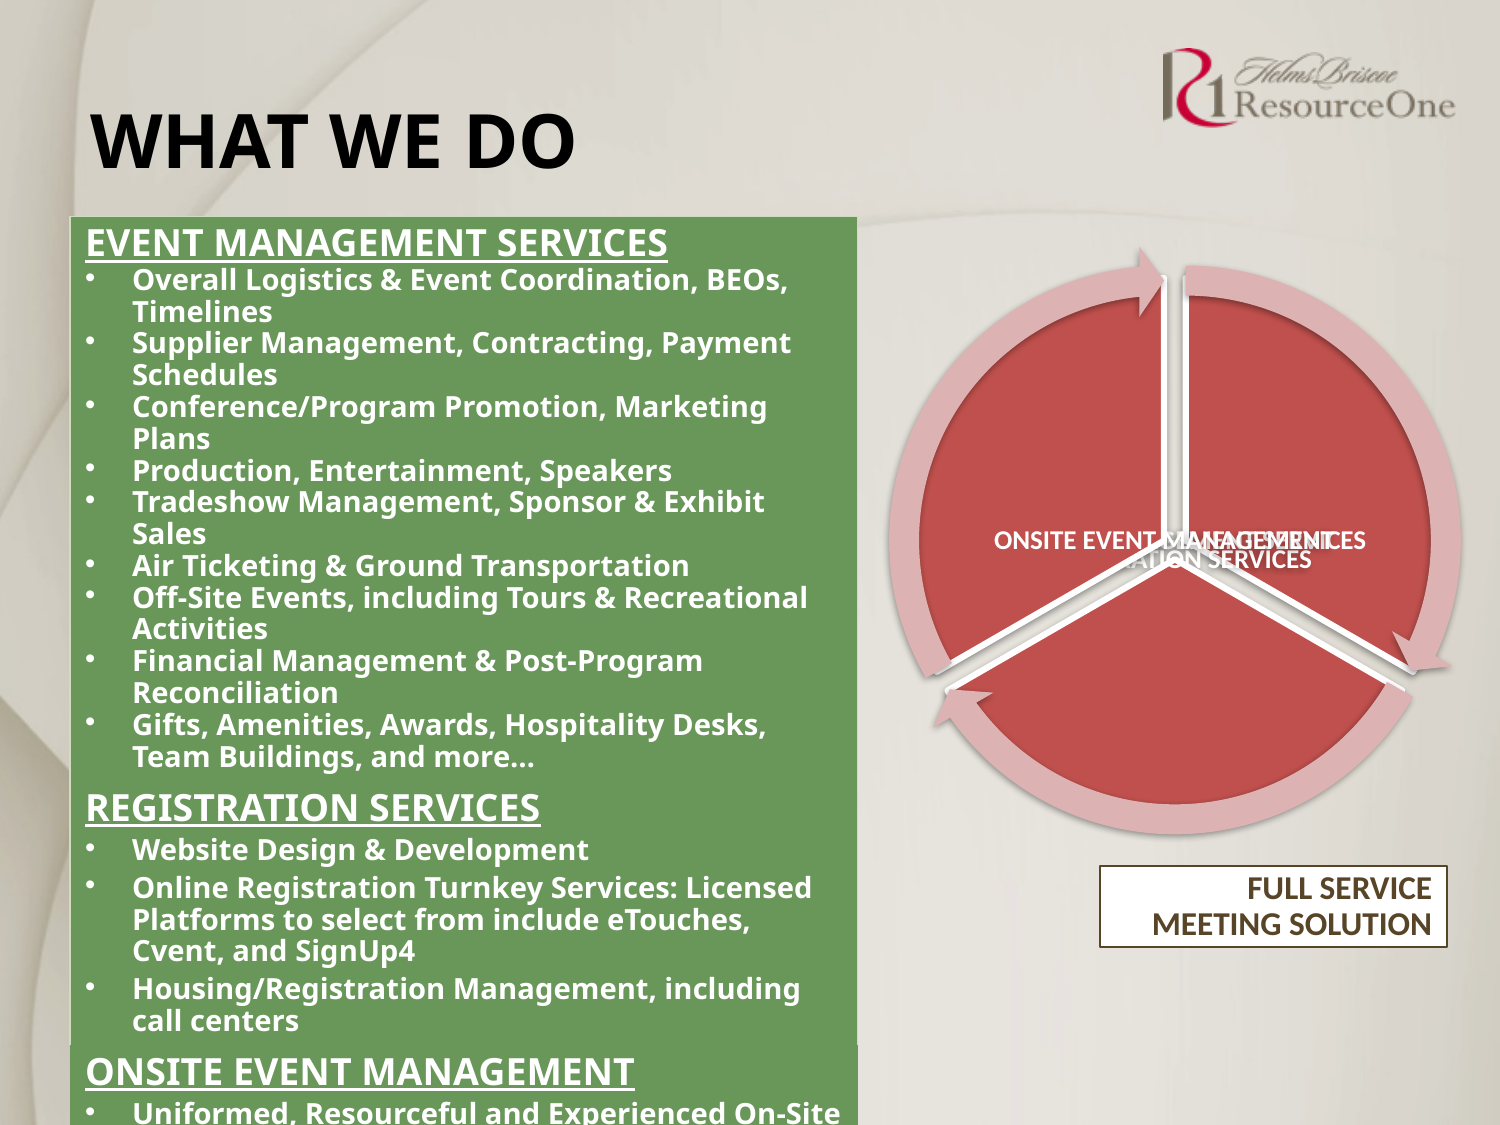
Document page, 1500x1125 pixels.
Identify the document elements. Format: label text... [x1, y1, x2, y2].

table_cell ONSITE EVENT MANAGEMENT Uniformed, Resourceful and Experienced On-Site Staff Available 24/7 while on-site [70, 1045, 858, 1125]
text_box FULL SERVICE MEETING SOLUTION [1098, 871, 1449, 949]
table_cell REGISTRATION SERVICES Website Design & Development Online Registration Turnkey Services: Licensed Platforms to select from include eTouches, Cvent, and SignUp4 Housing/Registration Management, including call centers [71, 781, 857, 1045]
table_header EVENT MANAGEMENT SERVICES Overall Logistics & Event Coordination, BEOs, Timelines Supplier Management, Contracting, Payment Schedules Conference/Program Promotion, Marketing Plans Production, Entertainment, Speakers Tradeshow Management, Sponsor & Exhibit Sales Air Ticketing & Ground Transportation Off-Site Events, including Tours & Recreational Activities Financial Management & Post-Program Reconciliation Gifts, Amenities, Awards, Hospitality Desks, Team Buildings, and more… [71, 217, 857, 781]
picture [858, 863, 1500, 1125]
picture [0, 0, 1500, 1125]
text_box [705, 237, 1500, 863]
title What we do [75, 45, 1425, 233]
